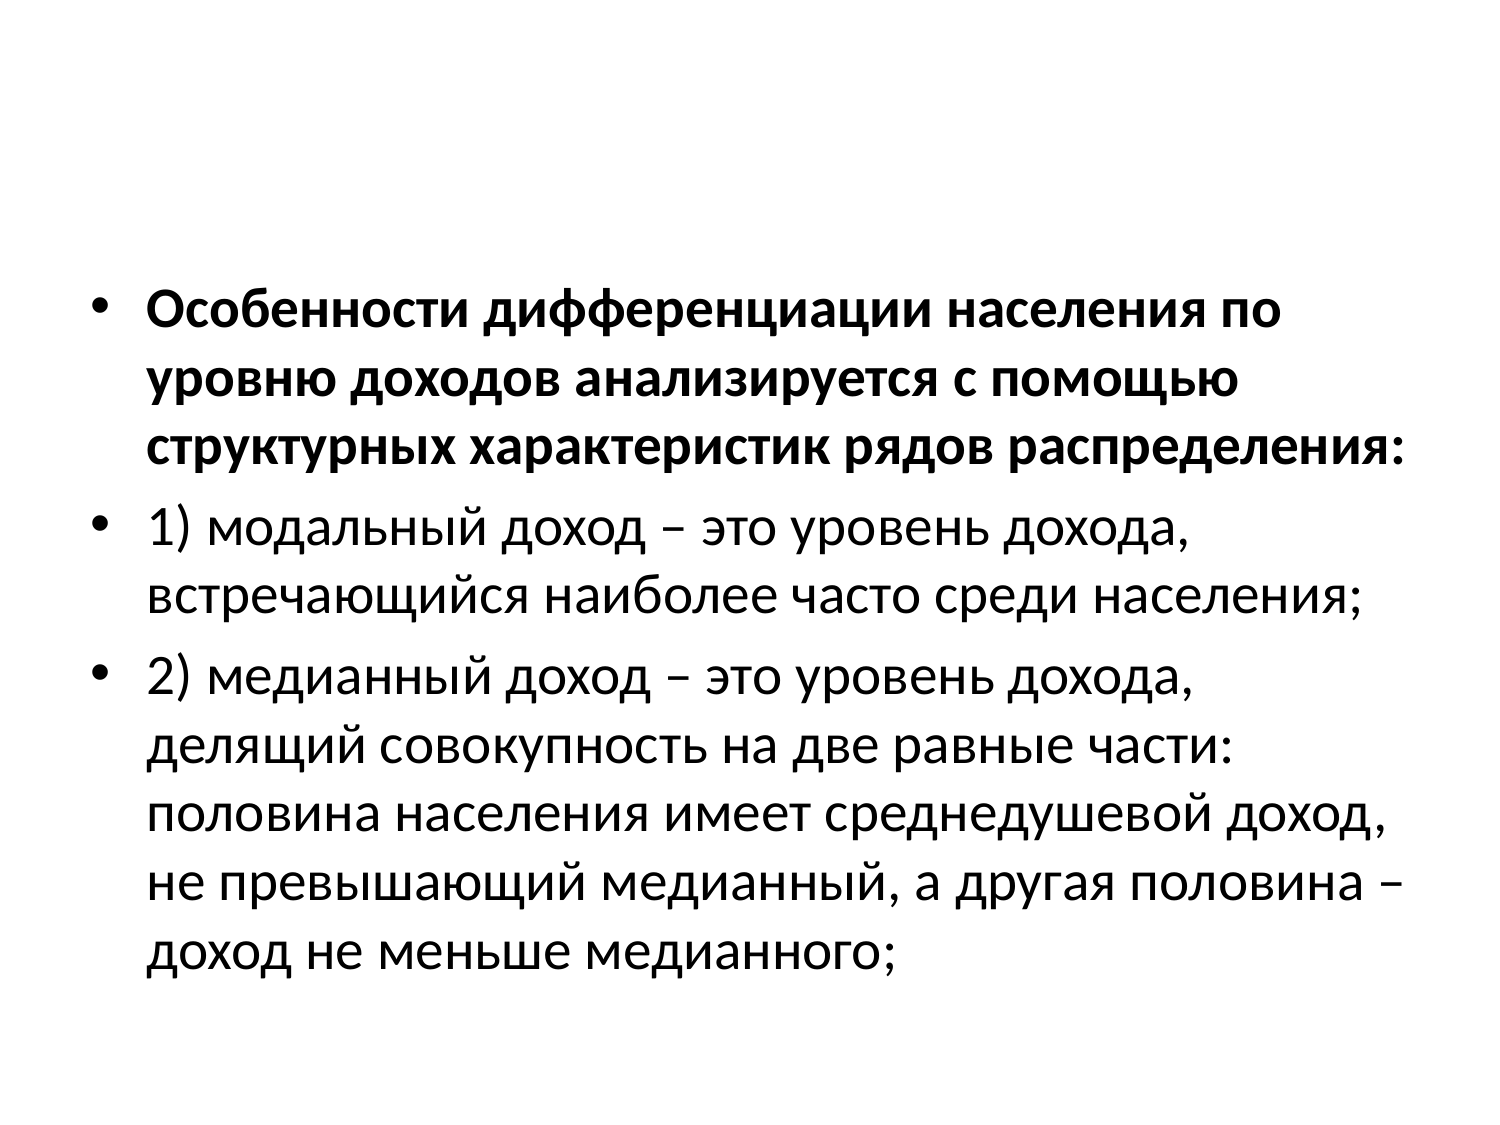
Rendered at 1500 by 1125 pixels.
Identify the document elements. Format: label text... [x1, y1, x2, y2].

list Особенности дифференциации населения по уровню доходов анализируется с помощью структурных характеристик рядов распределения: 1) модальный доход – это уровень дохода, встречающийся наиболее часто среди населения; 2) медианный доход – это уровень дохода, делящий совокупность на две равные части: половина населения имеет среднедушевой доход, не превышающий медианный, а другая половина – доход не меньше медианного; [75, 262, 1425, 1005]
